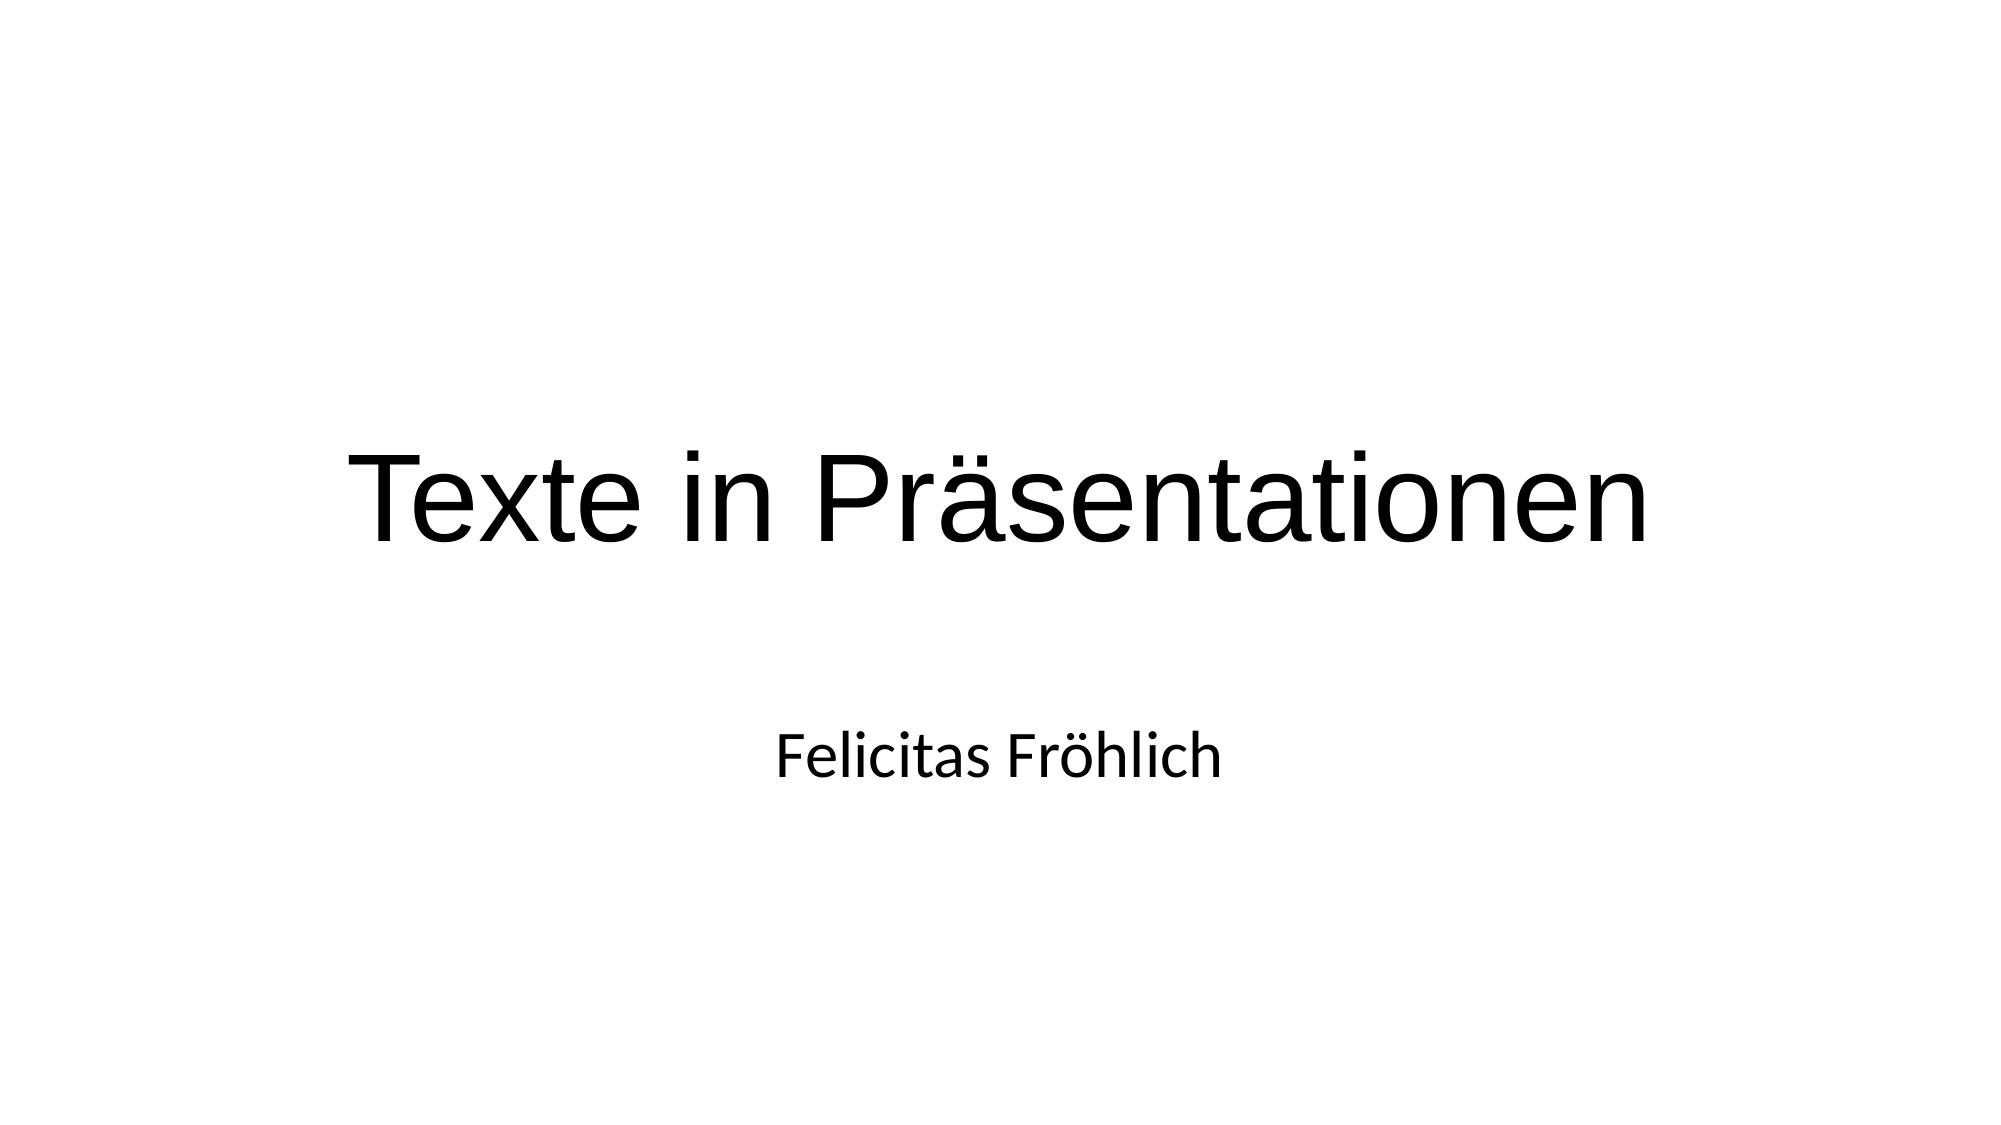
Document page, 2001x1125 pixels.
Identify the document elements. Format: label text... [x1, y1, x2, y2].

subtitle Felicitas Fröhlich [249, 712, 1750, 863]
title Texte in Präsentationen [249, 184, 1750, 576]
